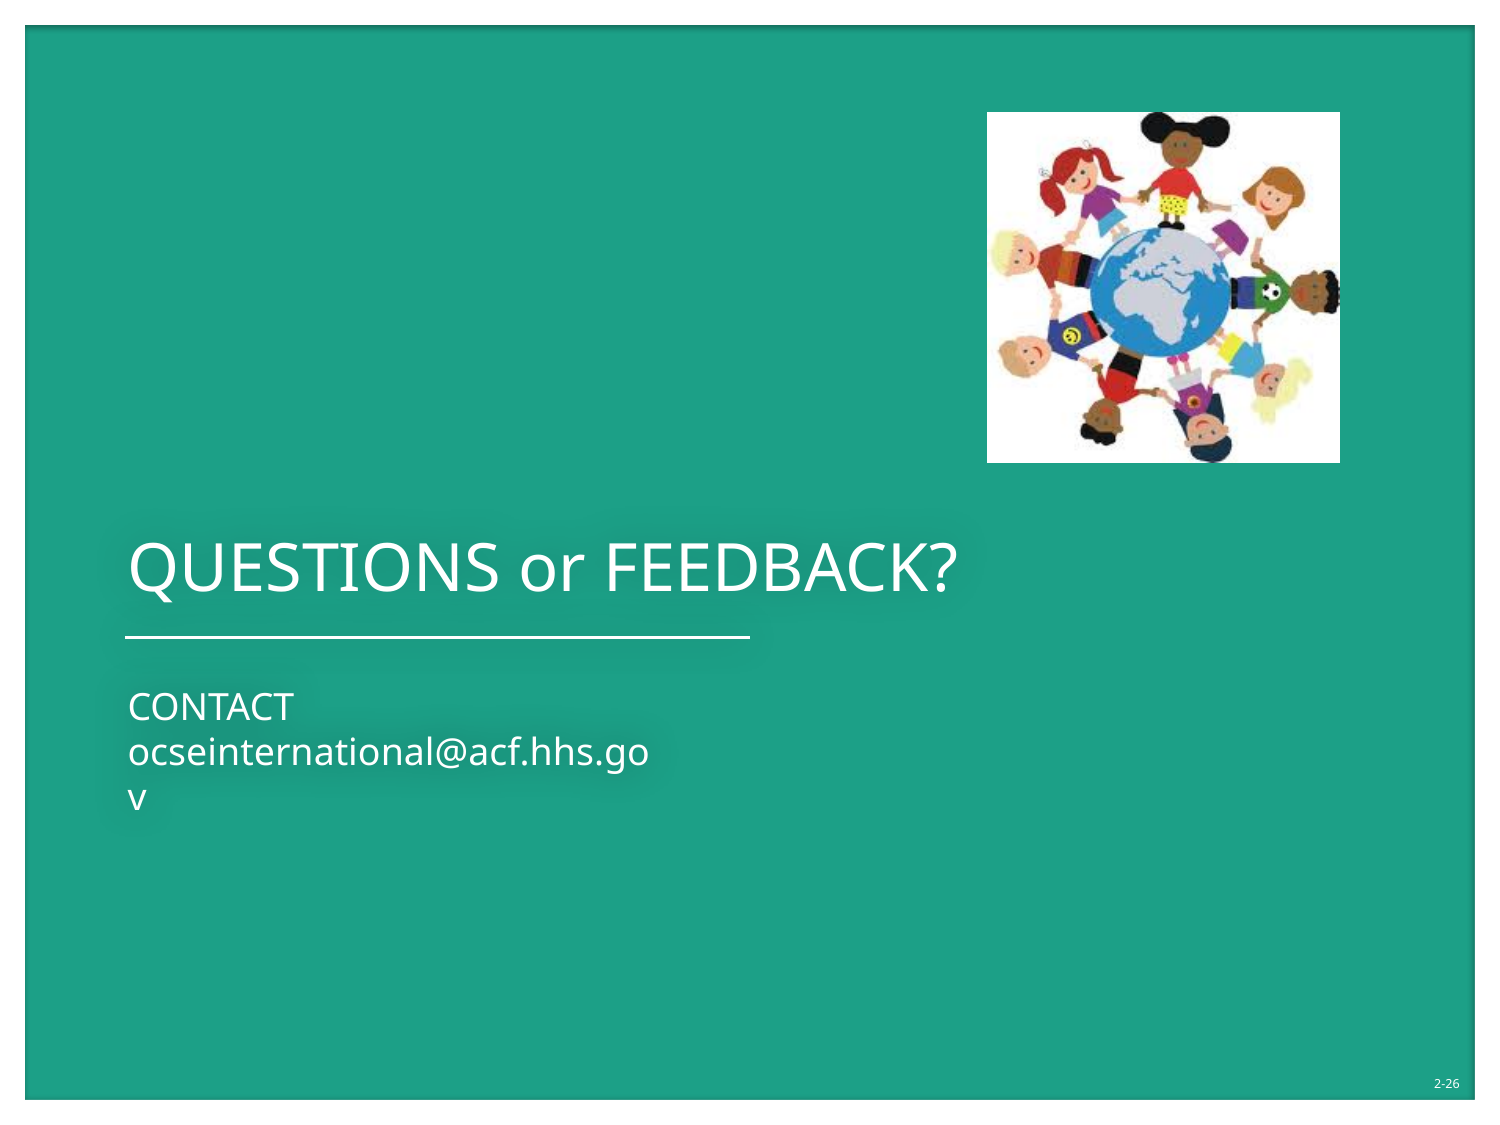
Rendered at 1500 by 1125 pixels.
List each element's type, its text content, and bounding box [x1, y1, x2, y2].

picture [987, 112, 1340, 463]
title QUESTIONS or FEEDBACK? [112, 350, 1013, 613]
subtitle CONTACT ocseinternational@acf.hhs.gov [112, 675, 675, 938]
slide_number 2-26 [1125, 1069, 1475, 1100]
